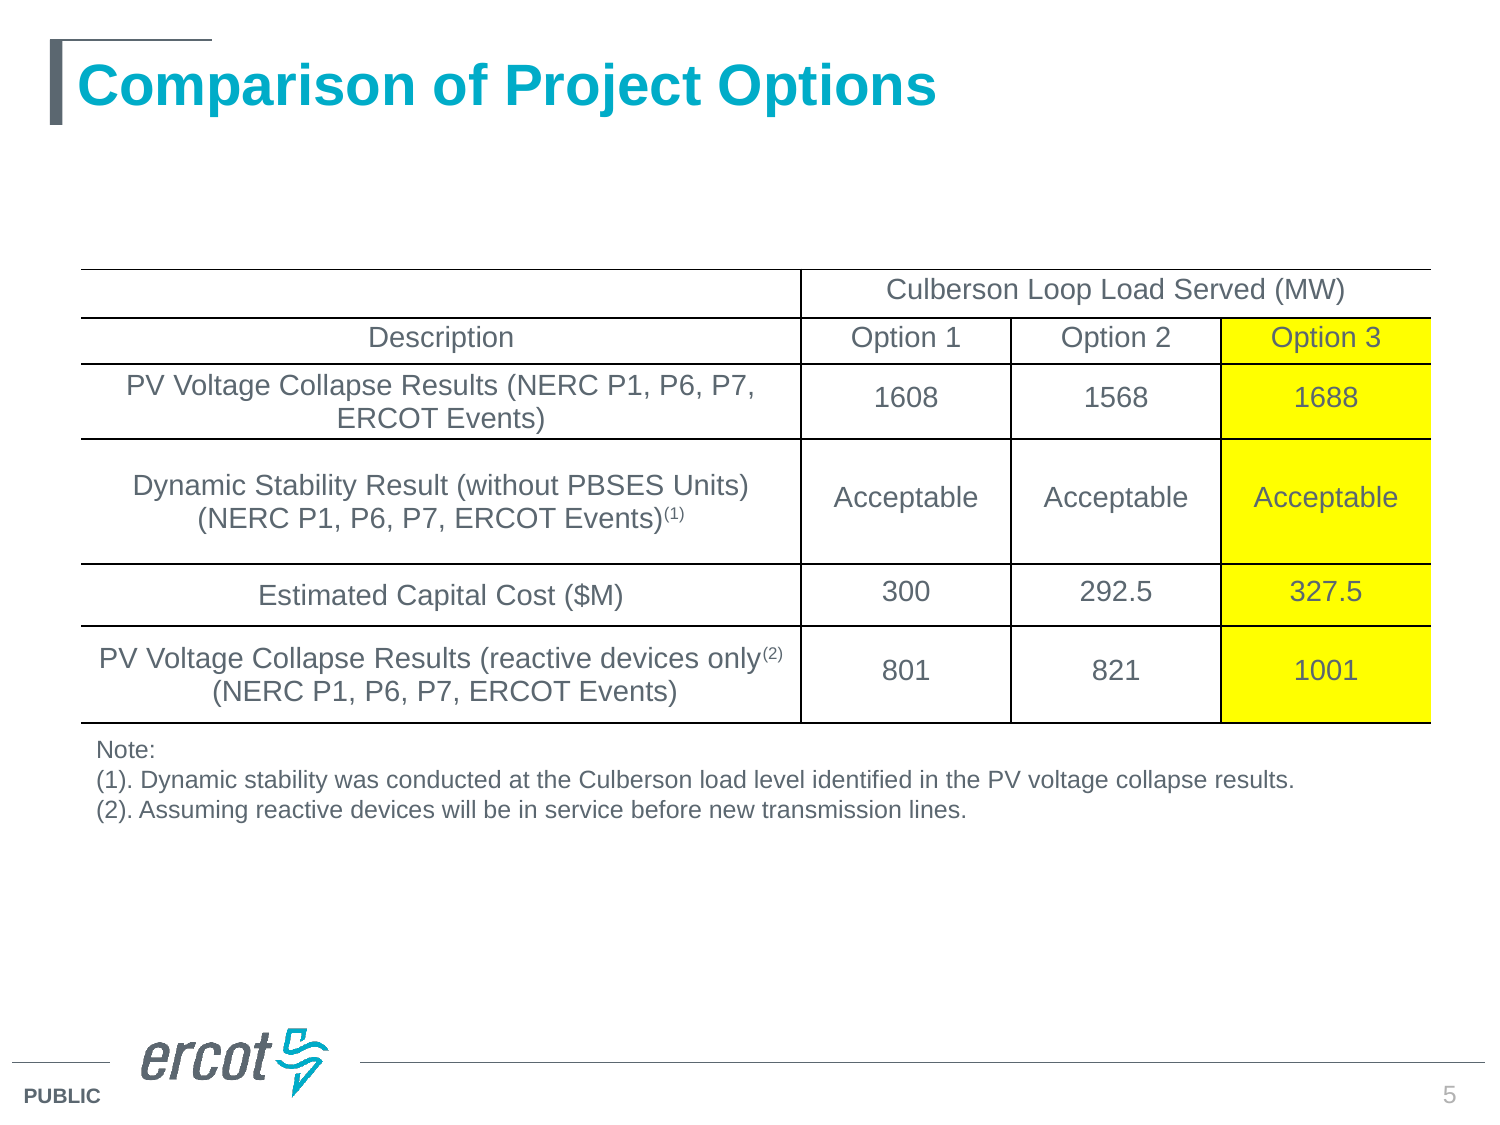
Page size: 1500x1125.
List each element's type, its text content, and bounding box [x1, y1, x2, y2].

text_box Note: (1). Dynamic stability was conducted at the Culberson load level identified in the PV voltage collapse results. (2). Assuming reactive devices will be in service before new transmission lines. [81, 726, 1344, 831]
title Comparison of Project Options [62, 39, 1450, 228]
table_cell Acceptable [1222, 440, 1431, 563]
table_cell 1568 [1012, 365, 1220, 438]
table_cell Option 1 [802, 319, 1010, 363]
table_cell Estimated Capital Cost ($M) [81, 565, 800, 625]
table_cell 821 [1012, 627, 1220, 722]
table_cell 300 [802, 565, 1010, 625]
table_cell 1608 [802, 365, 1010, 438]
table_cell 801 [802, 627, 1010, 722]
table_cell 292.5 [1012, 565, 1220, 625]
table_cell 1001 [1222, 627, 1431, 722]
table_header [81, 270, 800, 317]
table_cell 327.5 [1222, 565, 1431, 625]
table_cell Dynamic Stability Result (without PBSES Units) (NERC P1, P6, P7, ERCOT Events)(1) [81, 440, 800, 563]
picture [137, 1024, 332, 1100]
table_cell PV Voltage Collapse Results (reactive devices only(2) (NERC P1, P6, P7, ERCOT Events) [81, 627, 800, 722]
table_cell Option 2 [1012, 319, 1220, 363]
table_cell Acceptable [802, 440, 1010, 563]
table_cell 1688 [1222, 365, 1431, 438]
slide_number 5 [1412, 1076, 1488, 1112]
table_cell Acceptable [1012, 440, 1220, 563]
table_cell PV Voltage Collapse Results (NERC P1, P6, P7, ERCOT Events) [81, 365, 800, 438]
table_cell Description [81, 319, 800, 363]
table_cell Option 3 [1222, 319, 1431, 363]
table_header Culberson Loop Load Served (MW) [802, 270, 1431, 317]
